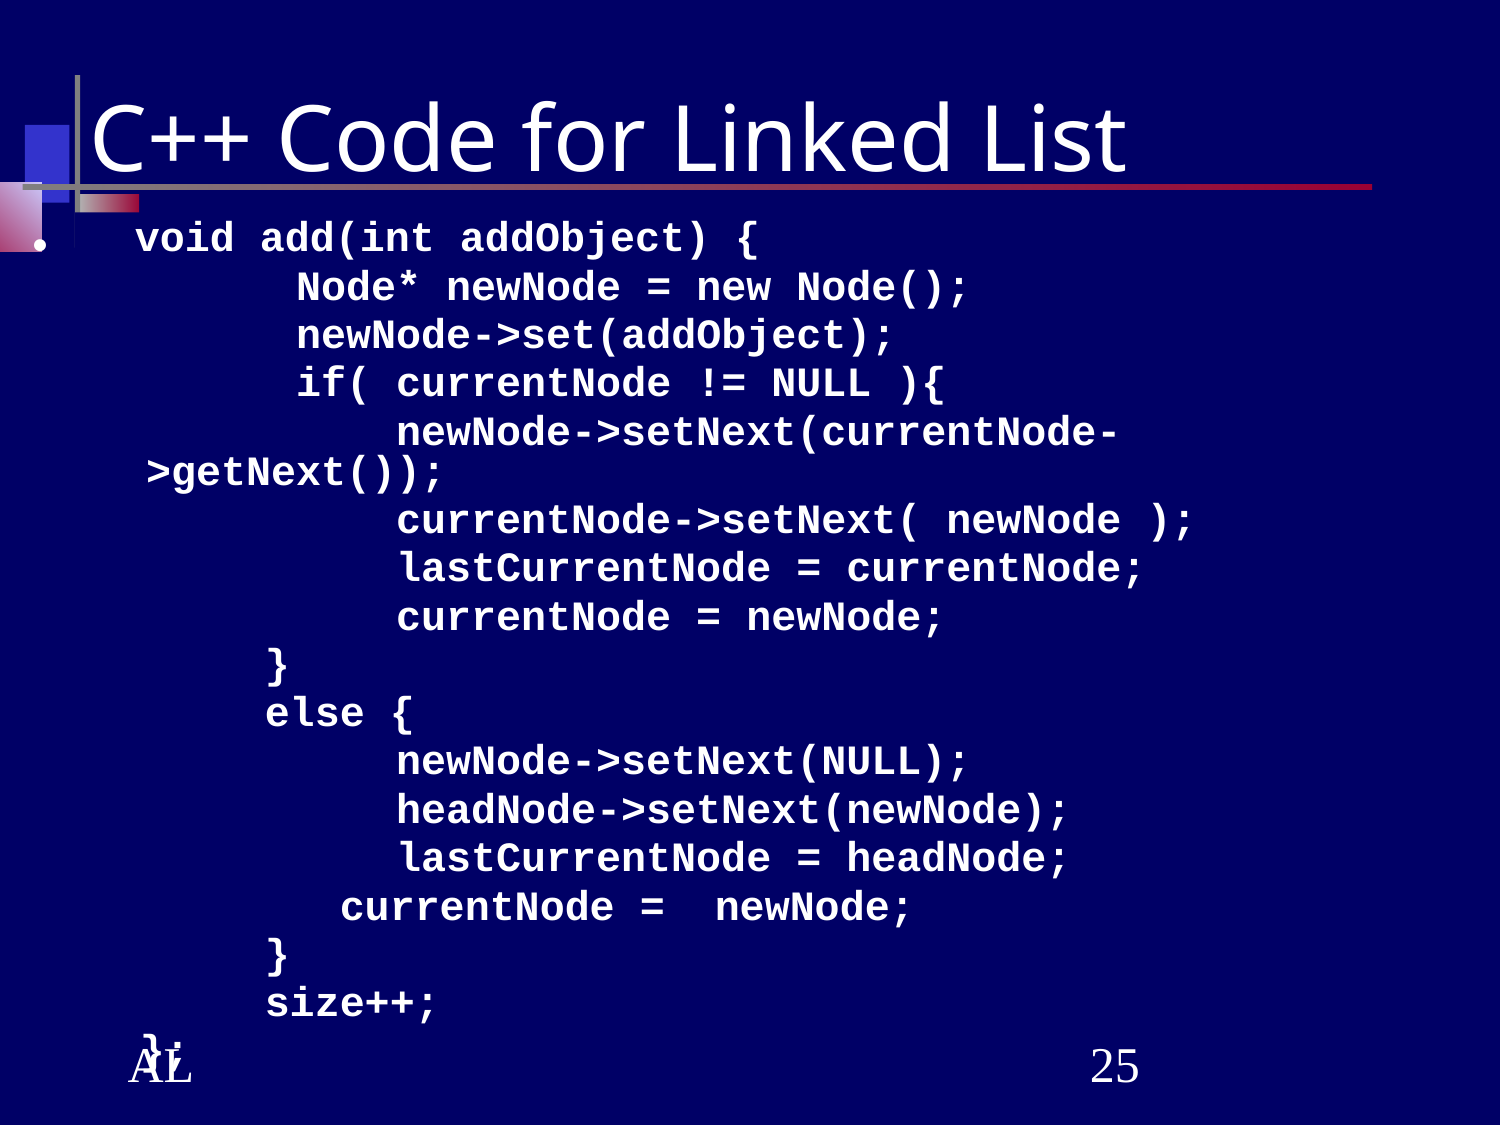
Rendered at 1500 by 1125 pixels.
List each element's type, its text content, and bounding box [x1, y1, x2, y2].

slide_number AL [112, 1075, 425, 1100]
list void add(int addObject) { Node* newNode = new Node(); newNode->set(addObject); if( currentNode != NULL ){ newNode->setNext(currentNode->getNext()); currentNode->setNext( newNode ); lastCurrentNode = currentNode; currentNode = newNode; } else { newNode->setNext(NULL); headNode->setNext(newNode); lastCurrentNode = headNode; currentNode = newNode; } size++; }; [74, 212, 1425, 1075]
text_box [12, 212, 1388, 276]
title C++ Code for Linked List [74, 59, 1425, 210]
slide_number ‹#› [1074, 1075, 1388, 1100]
